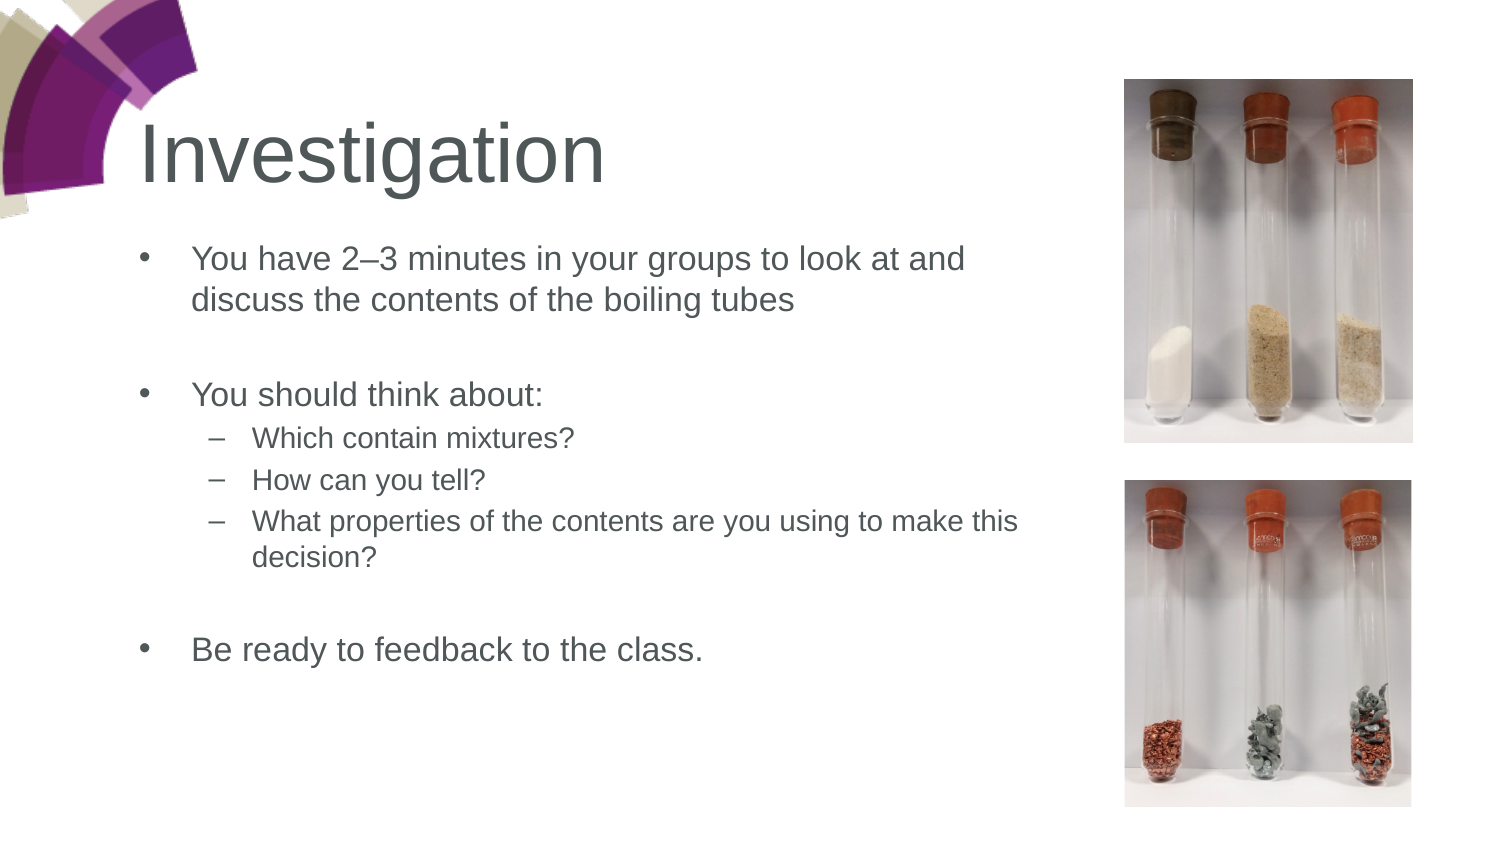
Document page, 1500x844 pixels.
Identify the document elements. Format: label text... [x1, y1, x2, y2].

picture [1124, 480, 1412, 807]
picture [0, 0, 209, 226]
list You have 2–3 minutes in your groups to look at and discuss the contents of the boiling tubes You should think about: Which contain mixtures? How can you tell? What properties of the contents are you using to make this decision? Be ready to feedback to the class. [123, 228, 1105, 678]
picture [1124, 79, 1413, 446]
title Investigation [123, 79, 1122, 220]
